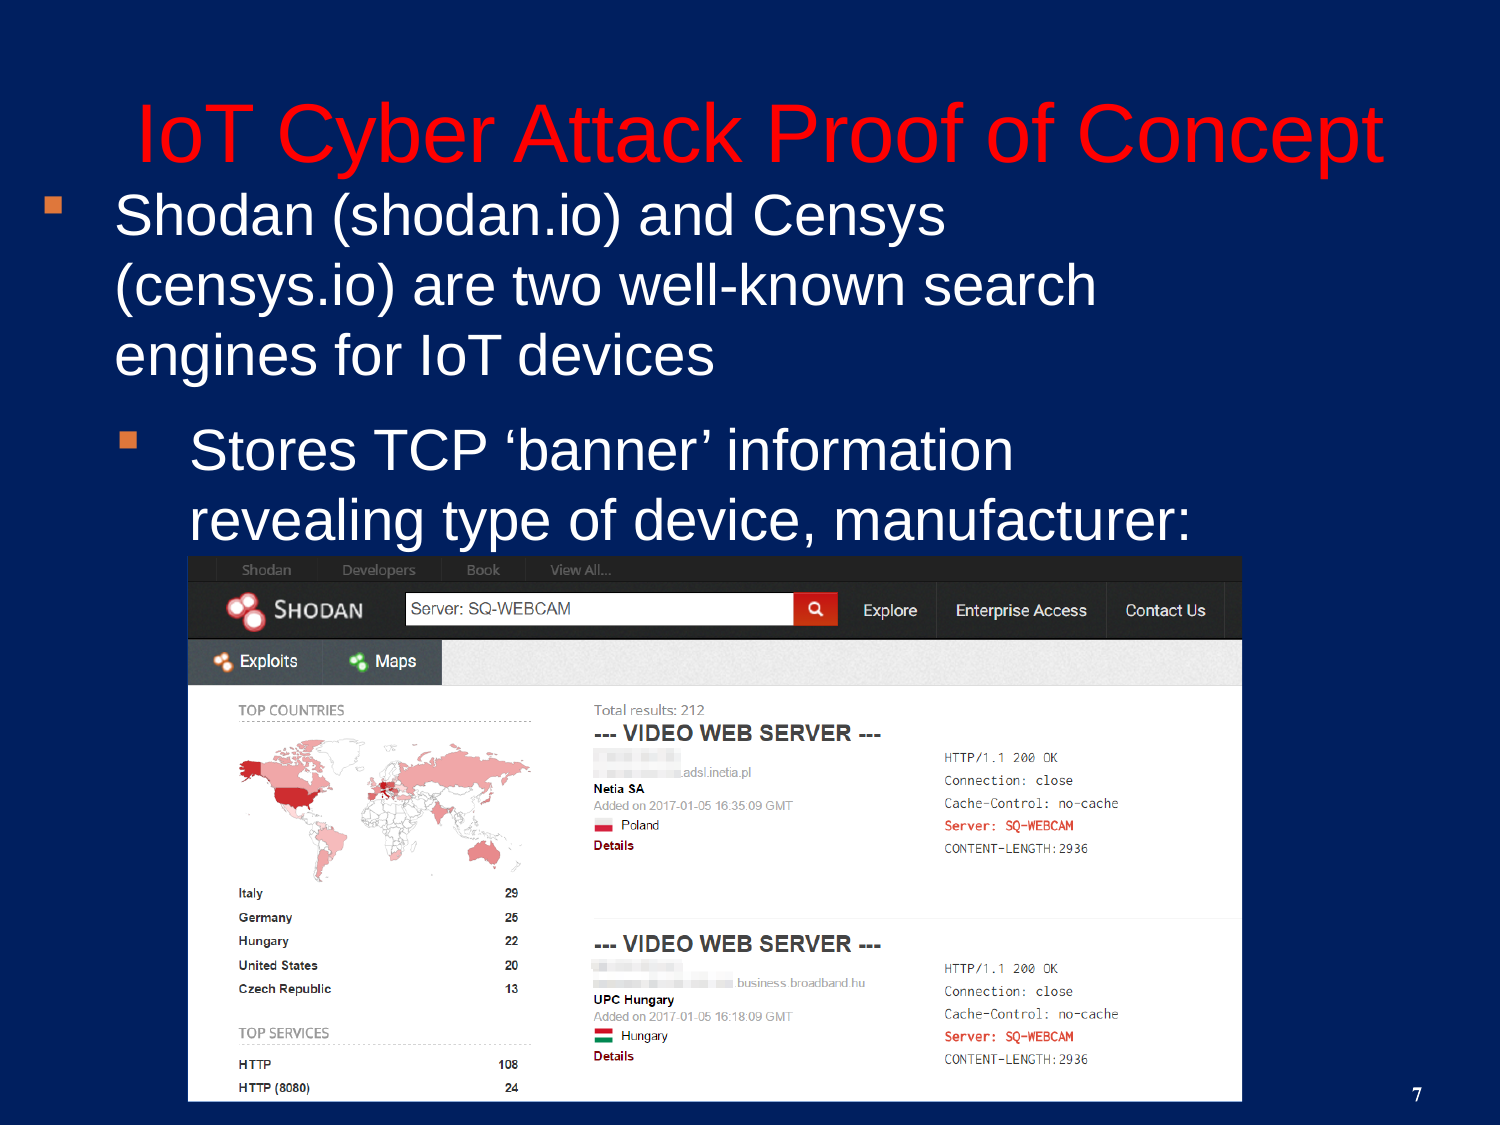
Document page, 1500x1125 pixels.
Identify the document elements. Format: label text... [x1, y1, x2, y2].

title IoT Cyber Attack Proof of Concept [44, 53, 1456, 267]
picture [187, 556, 1243, 1102]
text_box Shodan (shodan.io) and Censys (censys.io) are two well-known search engines for IoT devices Stores TCP ‘banner’ information revealing type of device, manufacturer: [37, 177, 1226, 553]
text_box [1412, 1087, 1422, 1102]
